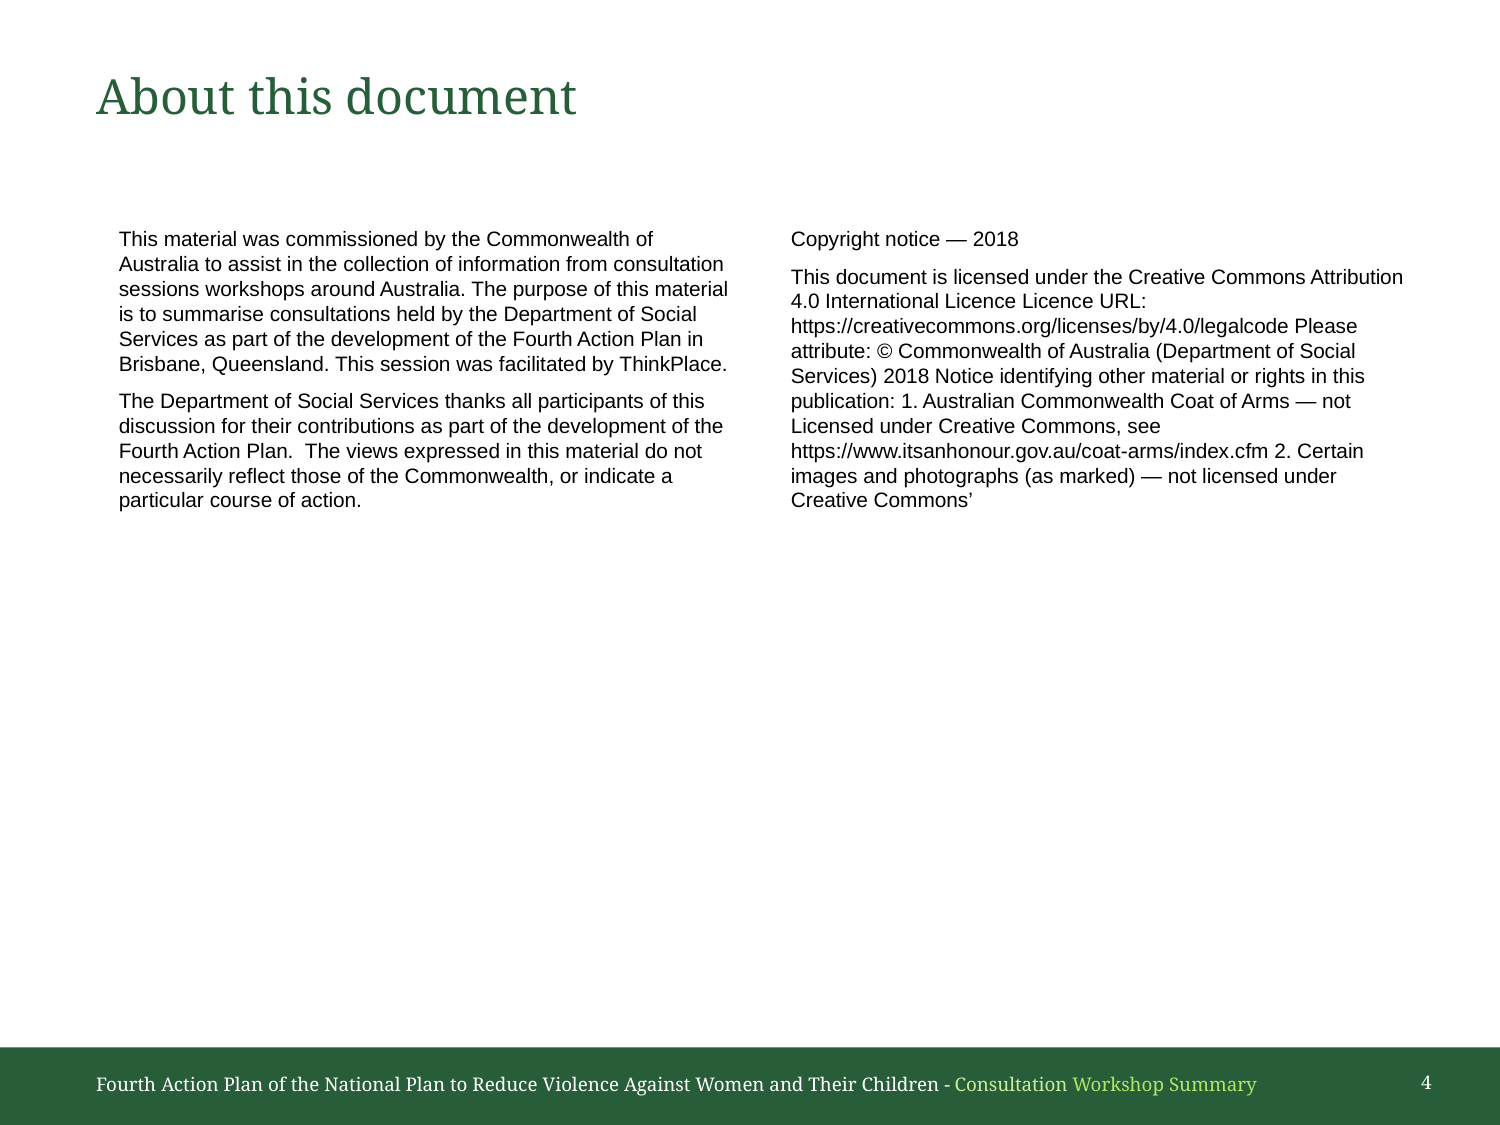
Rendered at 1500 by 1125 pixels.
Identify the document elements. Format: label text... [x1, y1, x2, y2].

slide_number 4 [1410, 1072, 1432, 1095]
text_box Fourth Action Plan of the National Plan to Reduce Violence Against Women and Their Children - Consultation Workshop Summary [96, 1072, 1282, 1095]
list This material was commissioned by the Commonwealth of Australia to assist in the collection of information from consultation sessions workshops around Australia. The purpose of this material is to summarise consultations held by the Department of Social Services as part of the development of the Fourth Action Plan in Brisbane, Queensland. This session was facilitated by ThinkPlace. The Department of Social Services thanks all participants of this discussion for their contributions as part of the development of the Fourth Action Plan. The views expressed in this material do not necessarily reflect those of the Commonwealth, or indicate a particular course of action. Copyright notice — 2018 This document is licensed under the Creative Commons Attribution 4.0 International Licence Licence URL: https://creativecommons.org/licenses/by/4.0/legalcode Please attribute: © Commonwealth of Australia (Department of Social Services) 2018 Notice identifying other material or rights in this publication: 1. Australian Commonwealth Coat of Arms — not Licensed under Creative Commons, see https://www.itsanhonour.gov.au/coat-arms/index.cfm 2. Certain images and photographs (as marked) — not licensed under Creative Commons’ [118, 225, 1405, 771]
title About this document [95, 76, 1405, 133]
